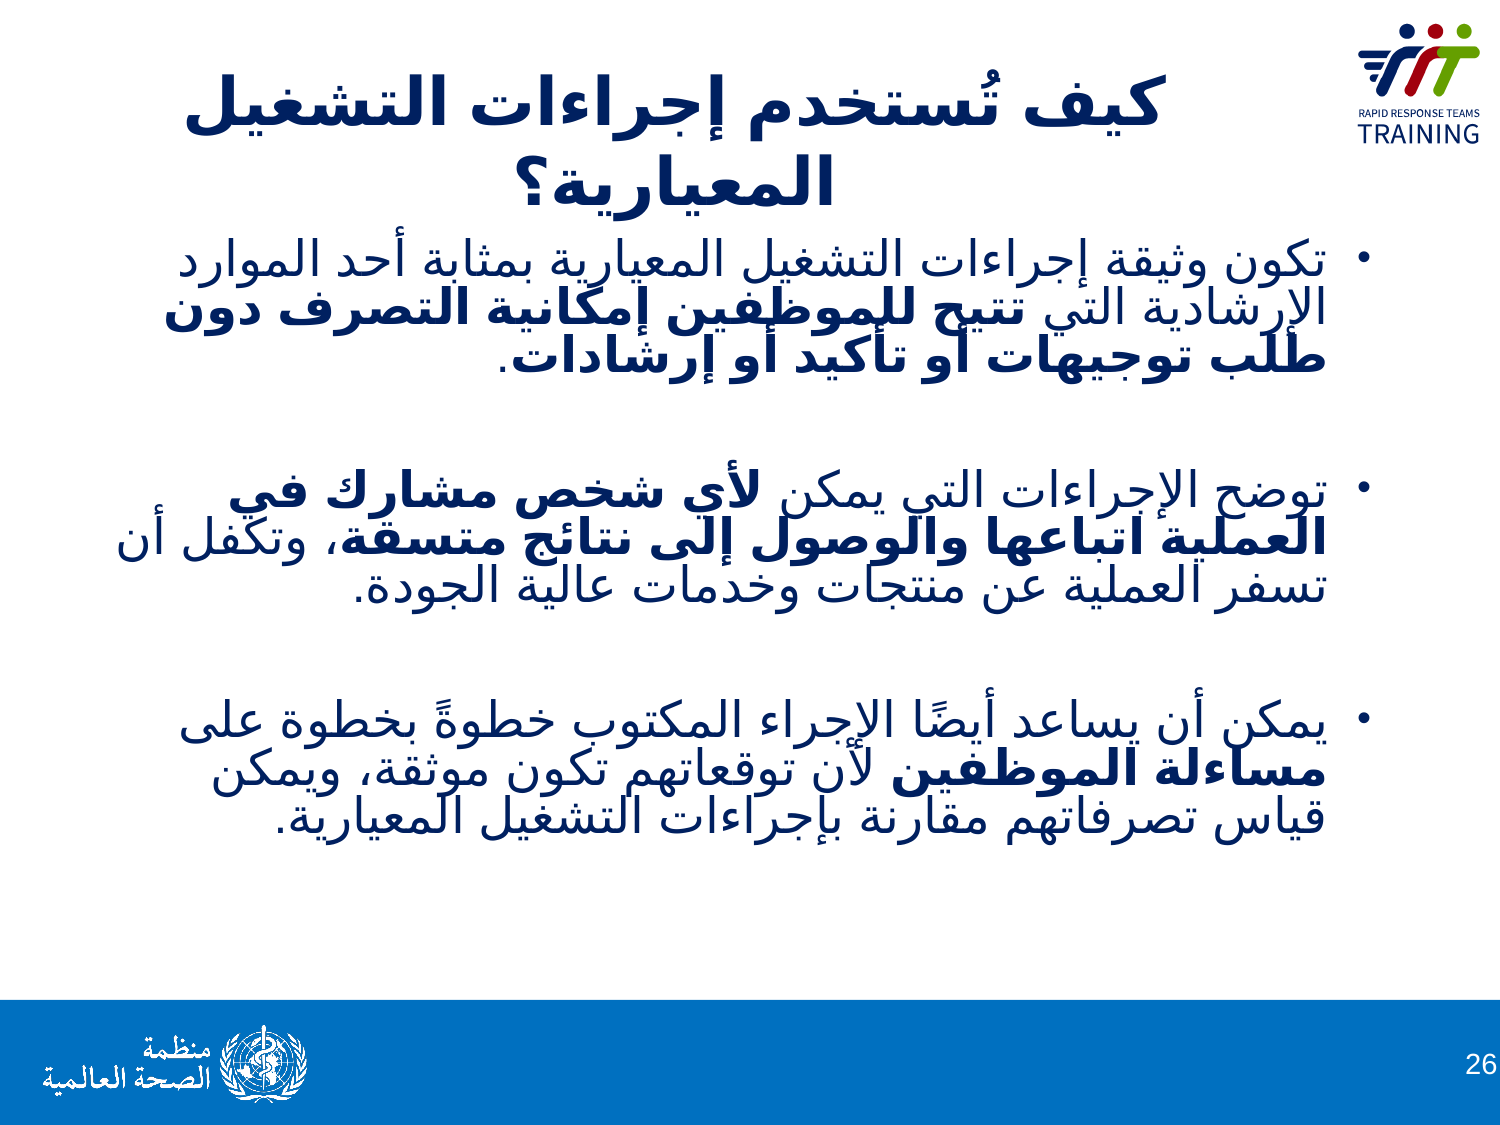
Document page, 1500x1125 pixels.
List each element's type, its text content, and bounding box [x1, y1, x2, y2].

picture [1357, 23, 1480, 144]
list تكون وثيقة إجراءات التشغيل المعيارية بمثابة أحد الموارد الإرشادية التي تتيح للموظفين إمكانية التصرف دون طلب توجيهات أو تأكيد أو إرشادات. توضح الإجراءات التي يمكن لأي شخص مشارك في العملية اتباعها والوصول إلى نتائج متسقة، وتكفل أن تسفر العملية عن منتجات وخدمات عالية الجودة. يمكن أن يساعد أيضًا الإجراء المكتوب خطوةً بخطوة على مساءلة الموظفين لأن توقعاتهم تكون موثقة، ويمكن قياس تصرفاتهم مقارنة بإجراءات التشغيل المعيارية. [80, 230, 1386, 936]
title كيف تُستخدم إجراءات التشغيل المعيارية؟ [0, 45, 1350, 233]
picture [43, 1025, 307, 1103]
